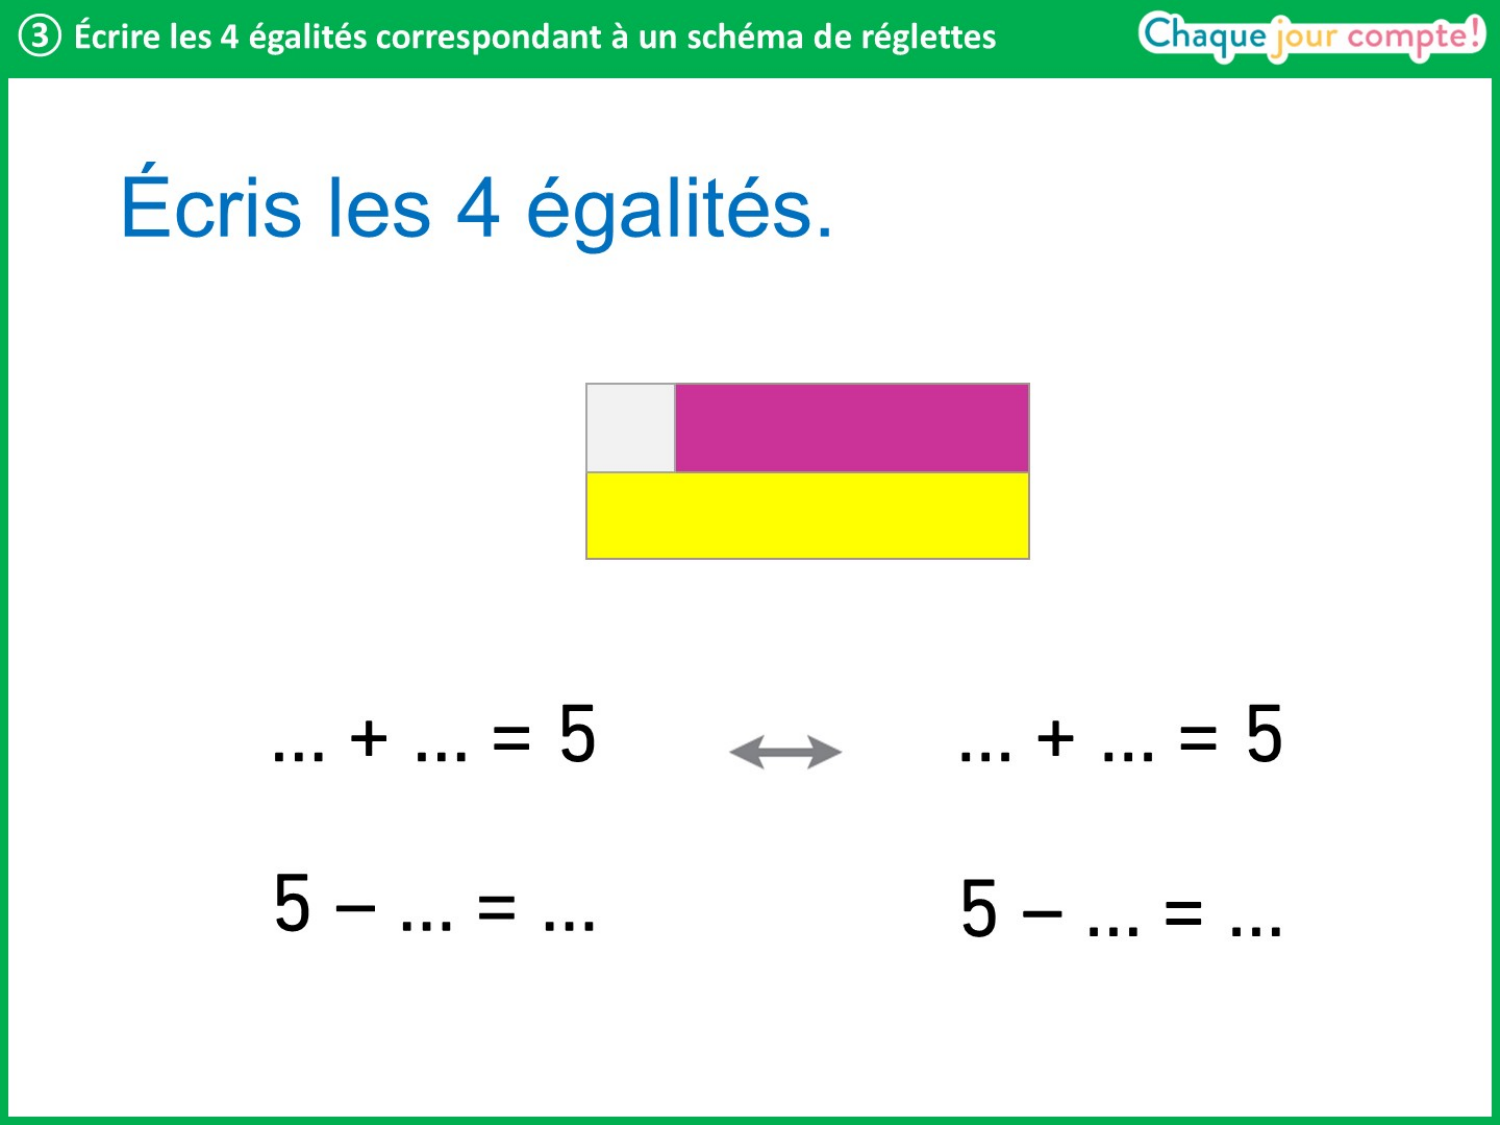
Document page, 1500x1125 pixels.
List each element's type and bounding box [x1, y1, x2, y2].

list [0, 0, 1500, 1125]
